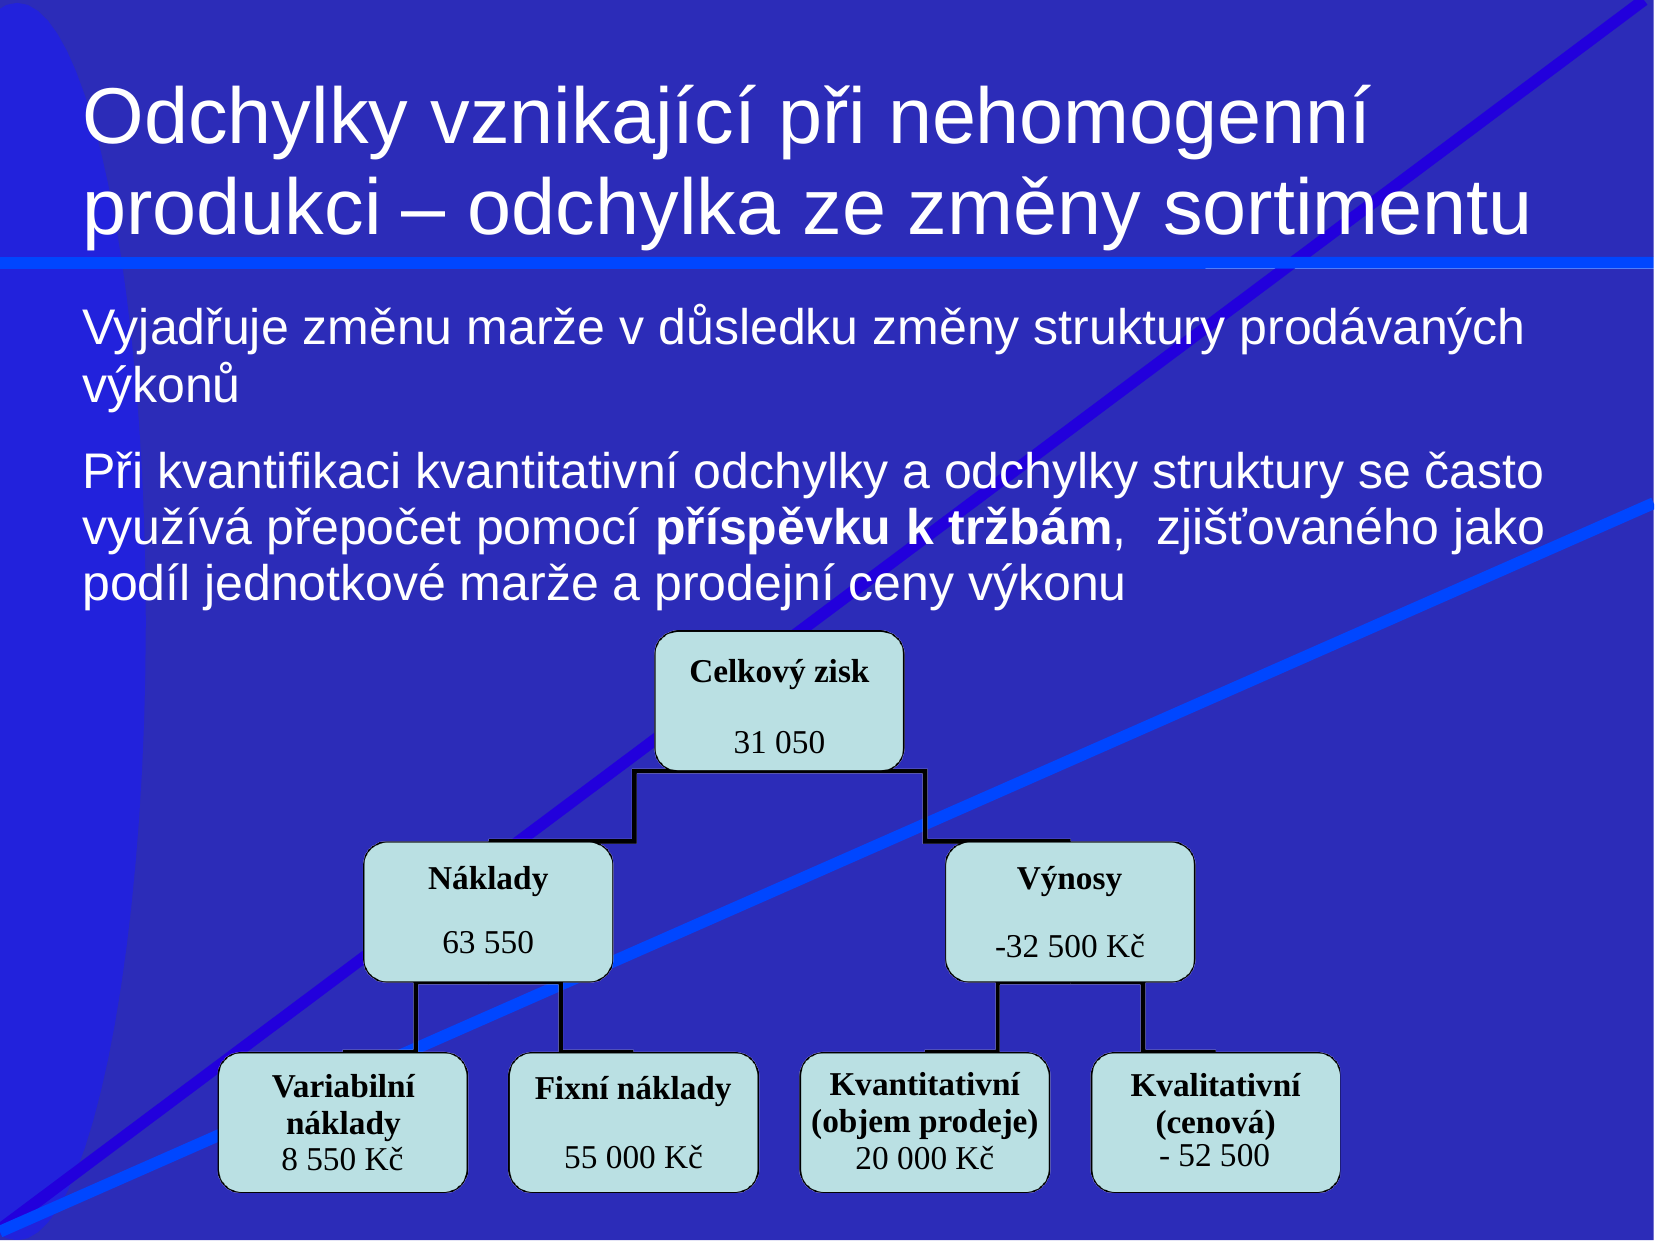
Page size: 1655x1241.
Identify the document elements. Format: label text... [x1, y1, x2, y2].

text_box Variabilní náklady 8 550 Kč [269, 1066, 417, 1178]
text_box -32 500 Kč [992, 924, 1147, 965]
title Odchylky vznikající při nehomogenní produkci – odchylka ze změny sortimentu [80, 67, 1574, 275]
text_box Fixní náklady [532, 1066, 734, 1107]
text_box Náklady [426, 856, 551, 897]
text_box Výnosy [1014, 856, 1125, 897]
text_box 55 000 Kč [562, 1134, 705, 1175]
text_box Kvantitativní (objem prodeje) 20 000 Kč [808, 1066, 1041, 1177]
text_box 63 550 [440, 924, 536, 961]
text_box Kvalitativní (cenová) - 52 500 [1127, 1066, 1303, 1174]
text_box [217, 761, 1341, 1193]
text_box Vyjadřuje změnu marže v důsledku změny struktury prodávaných výkonů Při kvantifikaci kvantitativní odchylky a odchylky struktury se často využívá přepočet pomocí příspěvku k tržbám, zjišťovaného jako podíl jednotkové marže a prodejní ceny výkonu Celkový zisk 31 050 [80, 296, 1547, 761]
